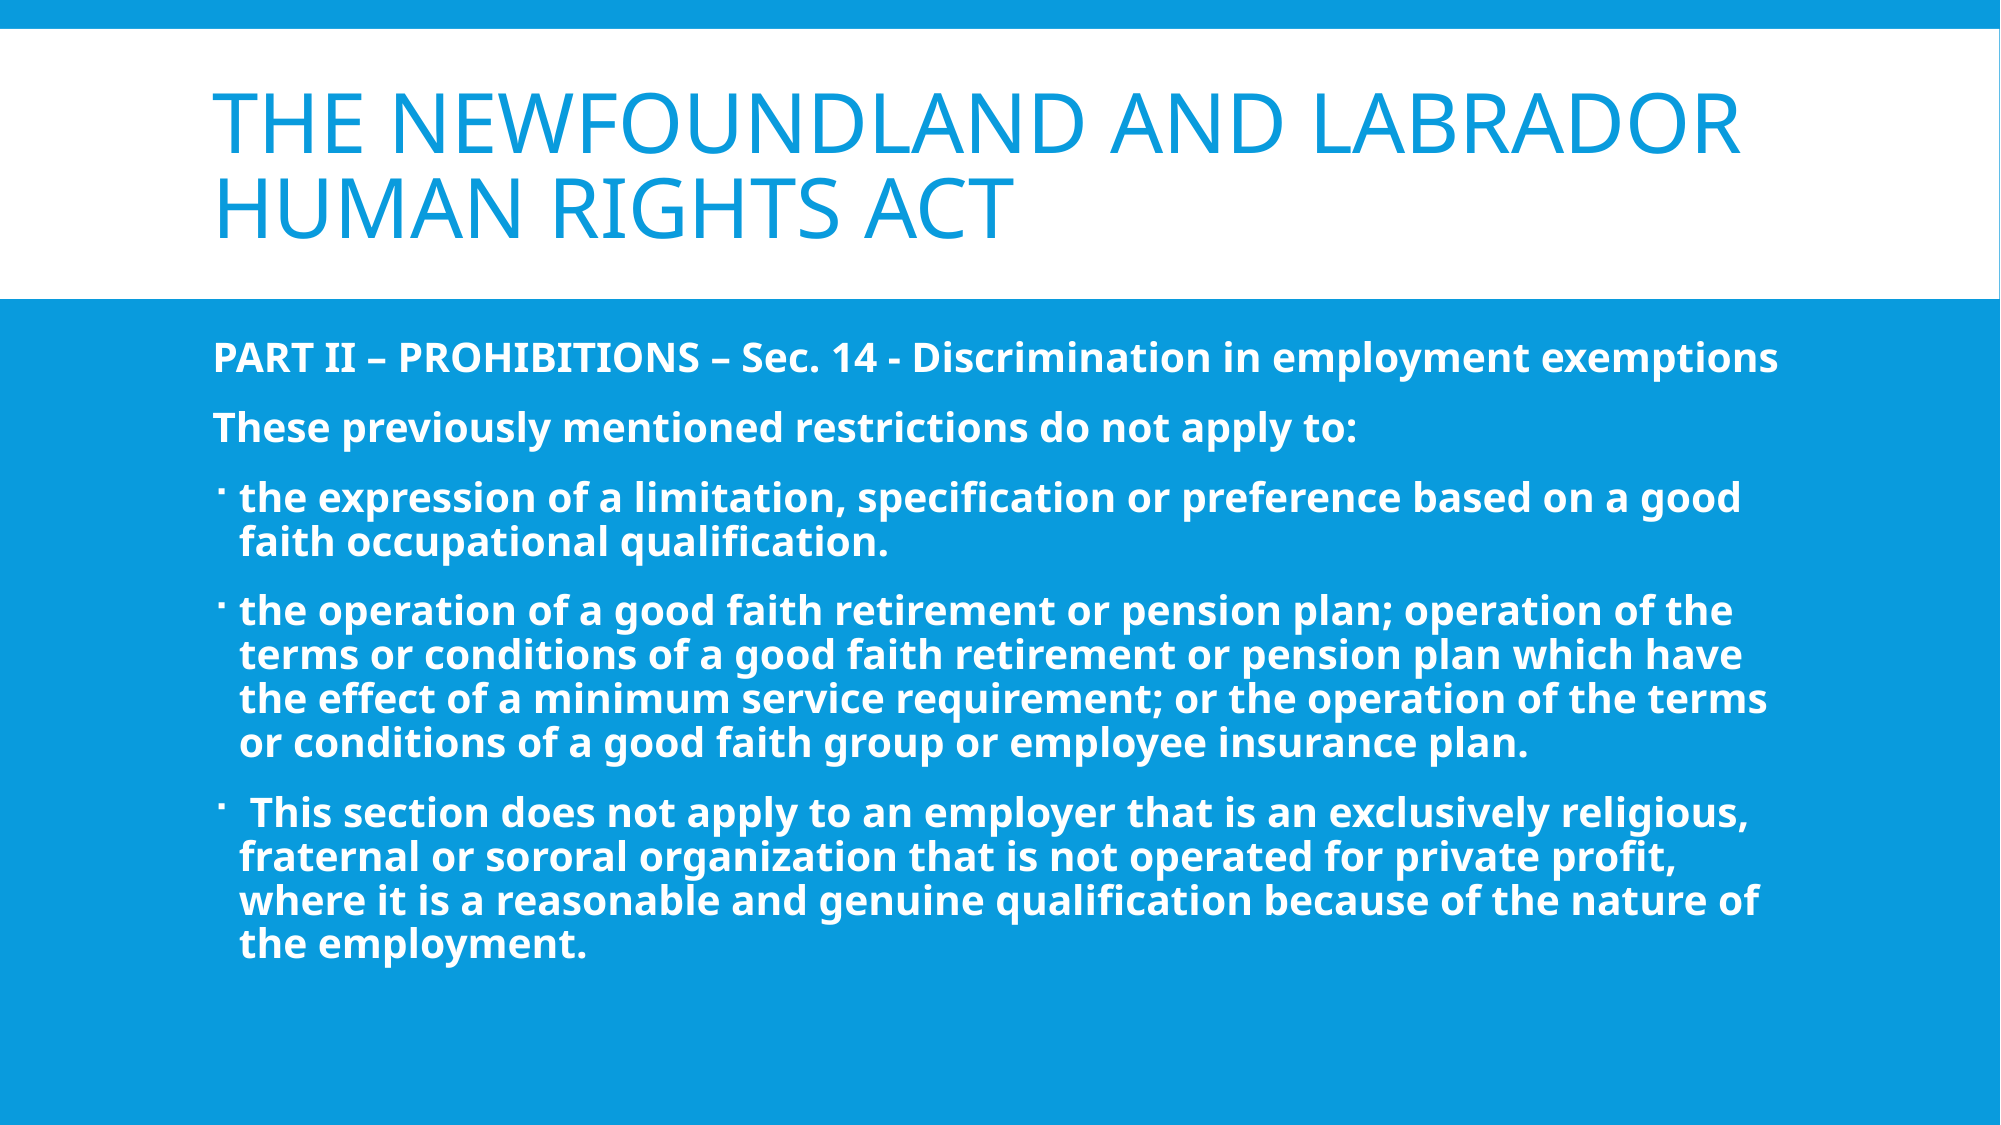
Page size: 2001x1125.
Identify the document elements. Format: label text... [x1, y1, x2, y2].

list PART II – PROHIBITIONS – Sec. 14 - Discrimination in employment exemptions These previously mentioned restrictions do not apply to: the expression of a limitation, specification or preference based on a good faith occupational qualification. the operation of a good faith retirement or pension plan; operation of the terms or conditions of a good faith retirement or pension plan which have the effect of a minimum service requirement; or the operation of the terms or conditions of a good faith group or employee insurance plan. This section does not apply to an employer that is an exclusively religious, fraternal or sororal organization that is not operated for private profit, where it is a reasonable and genuine qualification because of the nature of the employment. [197, 329, 1803, 1020]
title The Newfoundland and Labrador Human Rights Act [197, 46, 1803, 295]
